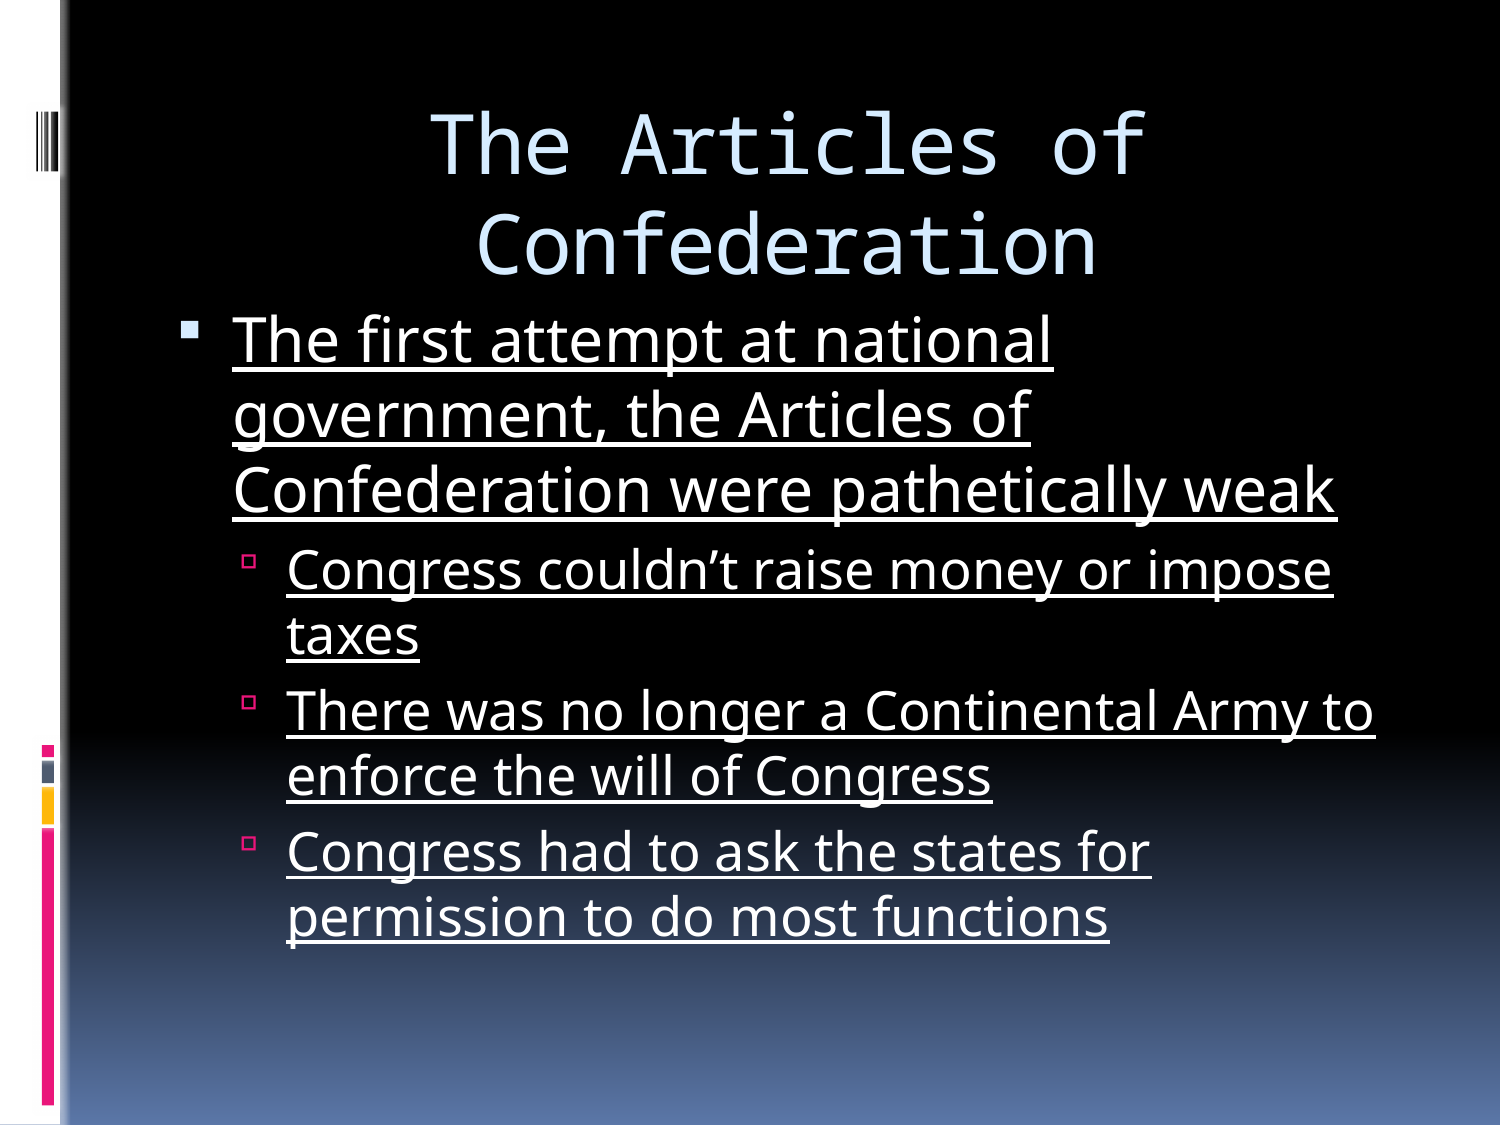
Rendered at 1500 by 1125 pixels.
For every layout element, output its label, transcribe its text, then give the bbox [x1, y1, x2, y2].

title The Articles of Confederation [150, 83, 1425, 234]
list The first attempt at national government, the Articles of Confederation were pathetically weak Congress couldn’t raise money or impose taxes There was no longer a Continental Army to enforce the will of Congress Congress had to ask the states for permission to do most functions [150, 292, 1425, 1043]
